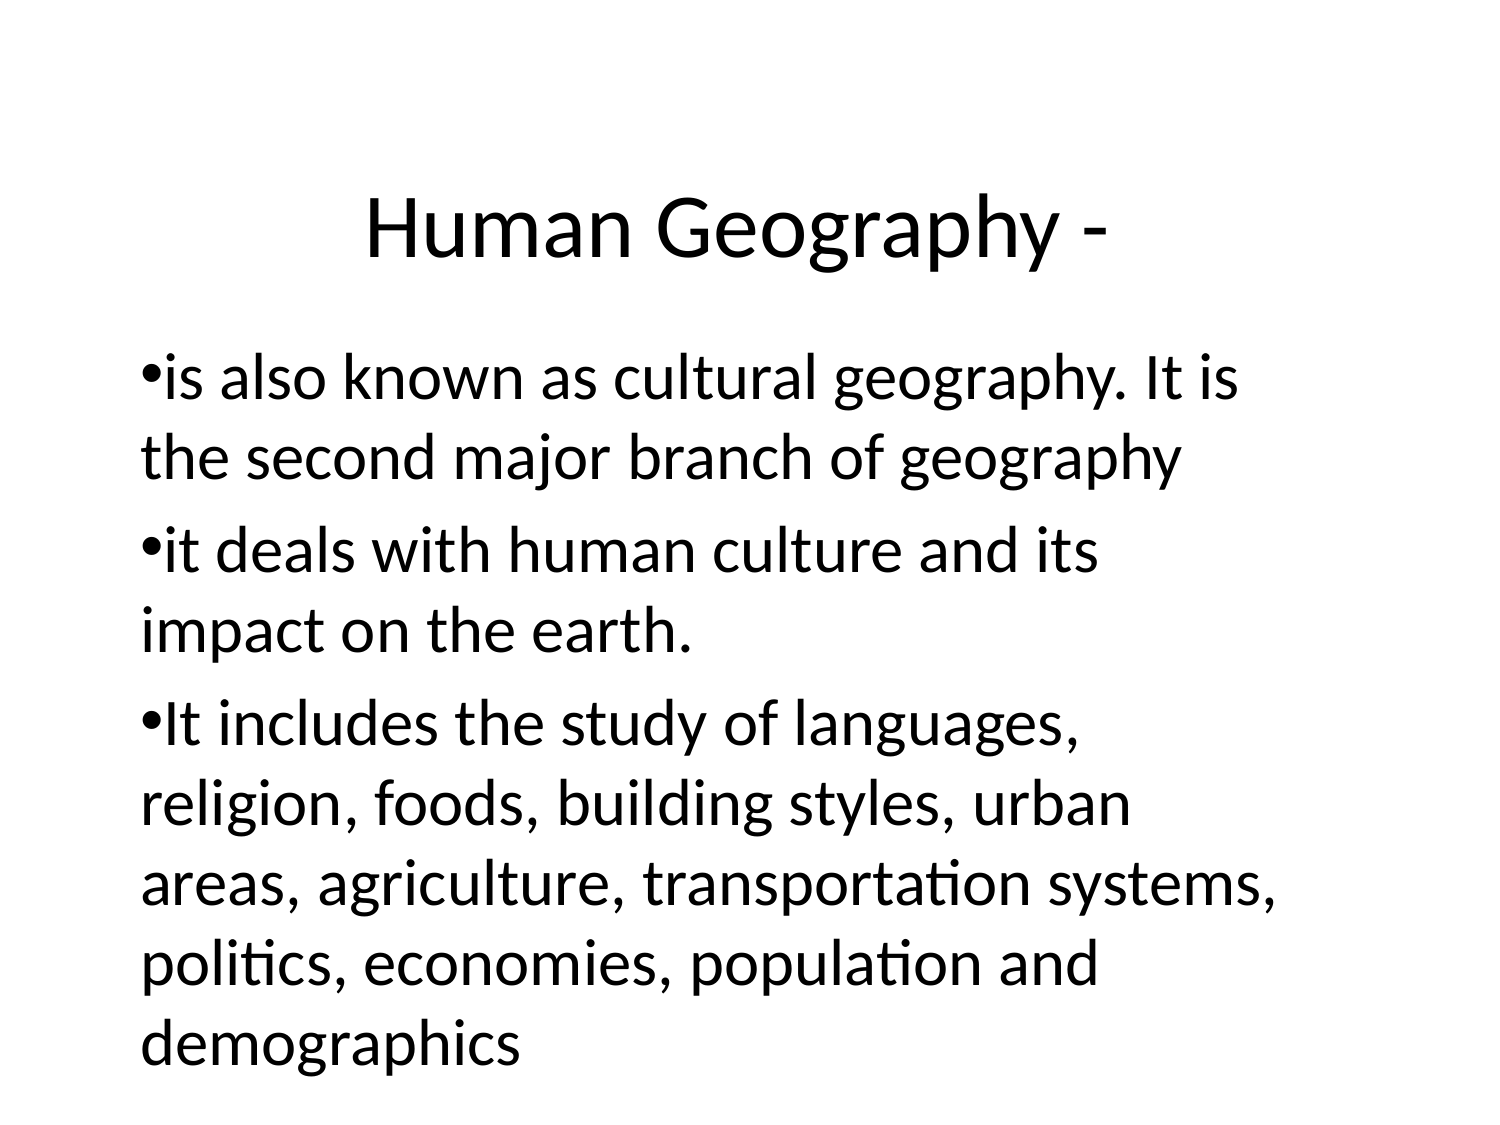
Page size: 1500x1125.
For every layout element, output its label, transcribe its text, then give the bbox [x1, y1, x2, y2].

subtitle is also known as cultural geography. It is the second major branch of geography it deals with human culture and its impact on the earth. It includes the study of languages, religion, foods, building styles, urban areas, agriculture, transportation systems, politics, economies, population and demographics [125, 324, 1300, 763]
title Human Geography - [99, 99, 1375, 342]
